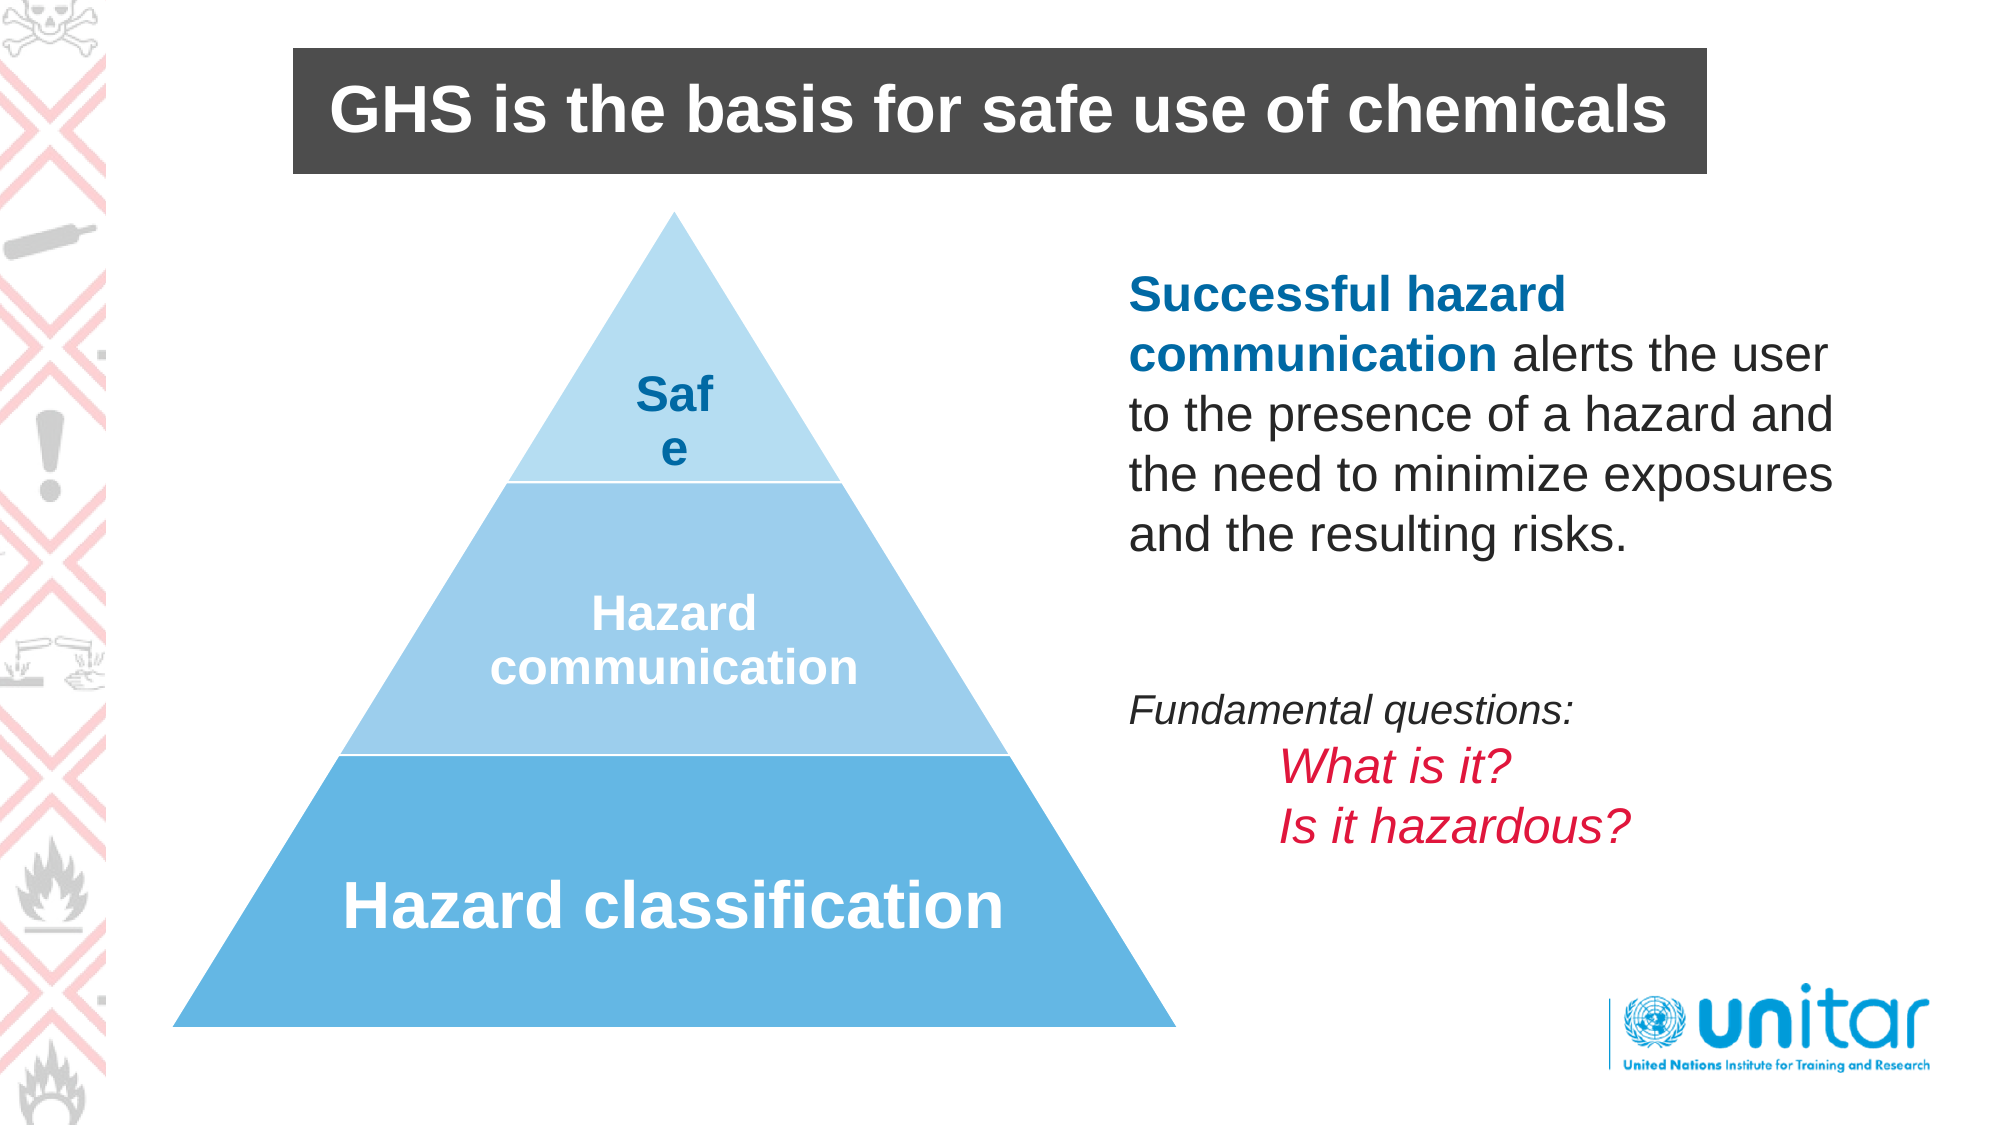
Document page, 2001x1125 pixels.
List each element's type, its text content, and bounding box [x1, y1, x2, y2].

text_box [170, 209, 1179, 1029]
text_box GHS is the basis for safe use of chemicals [293, 48, 1707, 174]
text_box Successful hazard communication alerts the user to the presence of a hazard and the need to minimize exposures and the resulting risks. [1179, 253, 1886, 569]
text_box Fundamental questions: What is it? Is it hazardous? [1179, 675, 1691, 861]
picture [0, 0, 106, 1125]
picture [1609, 983, 1930, 1073]
